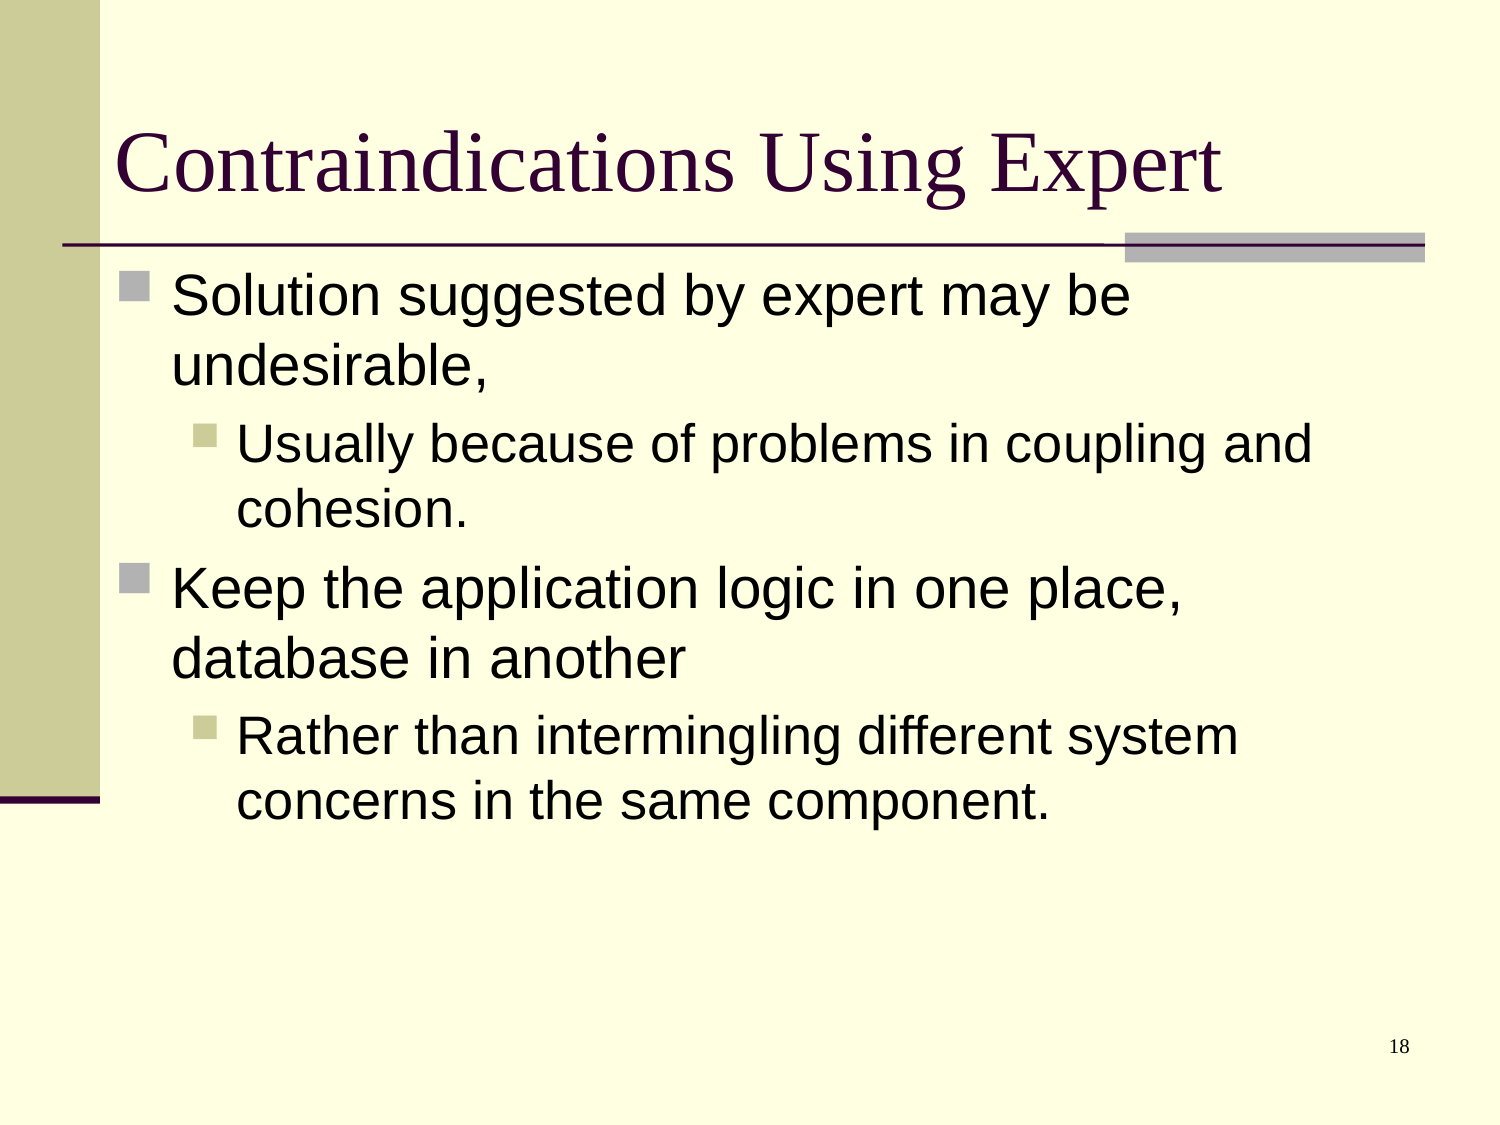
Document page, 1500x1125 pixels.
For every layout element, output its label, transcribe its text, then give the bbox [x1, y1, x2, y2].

list Solution suggested by expert may be undesirable, Usually because of problems in coupling and cohesion. Keep the application logic in one place, database in another Rather than intermingling different system concerns in the same component. [99, 249, 1376, 994]
slide_number 18 [1112, 1024, 1426, 1101]
title Contraindications Using Expert [99, 62, 1376, 249]
